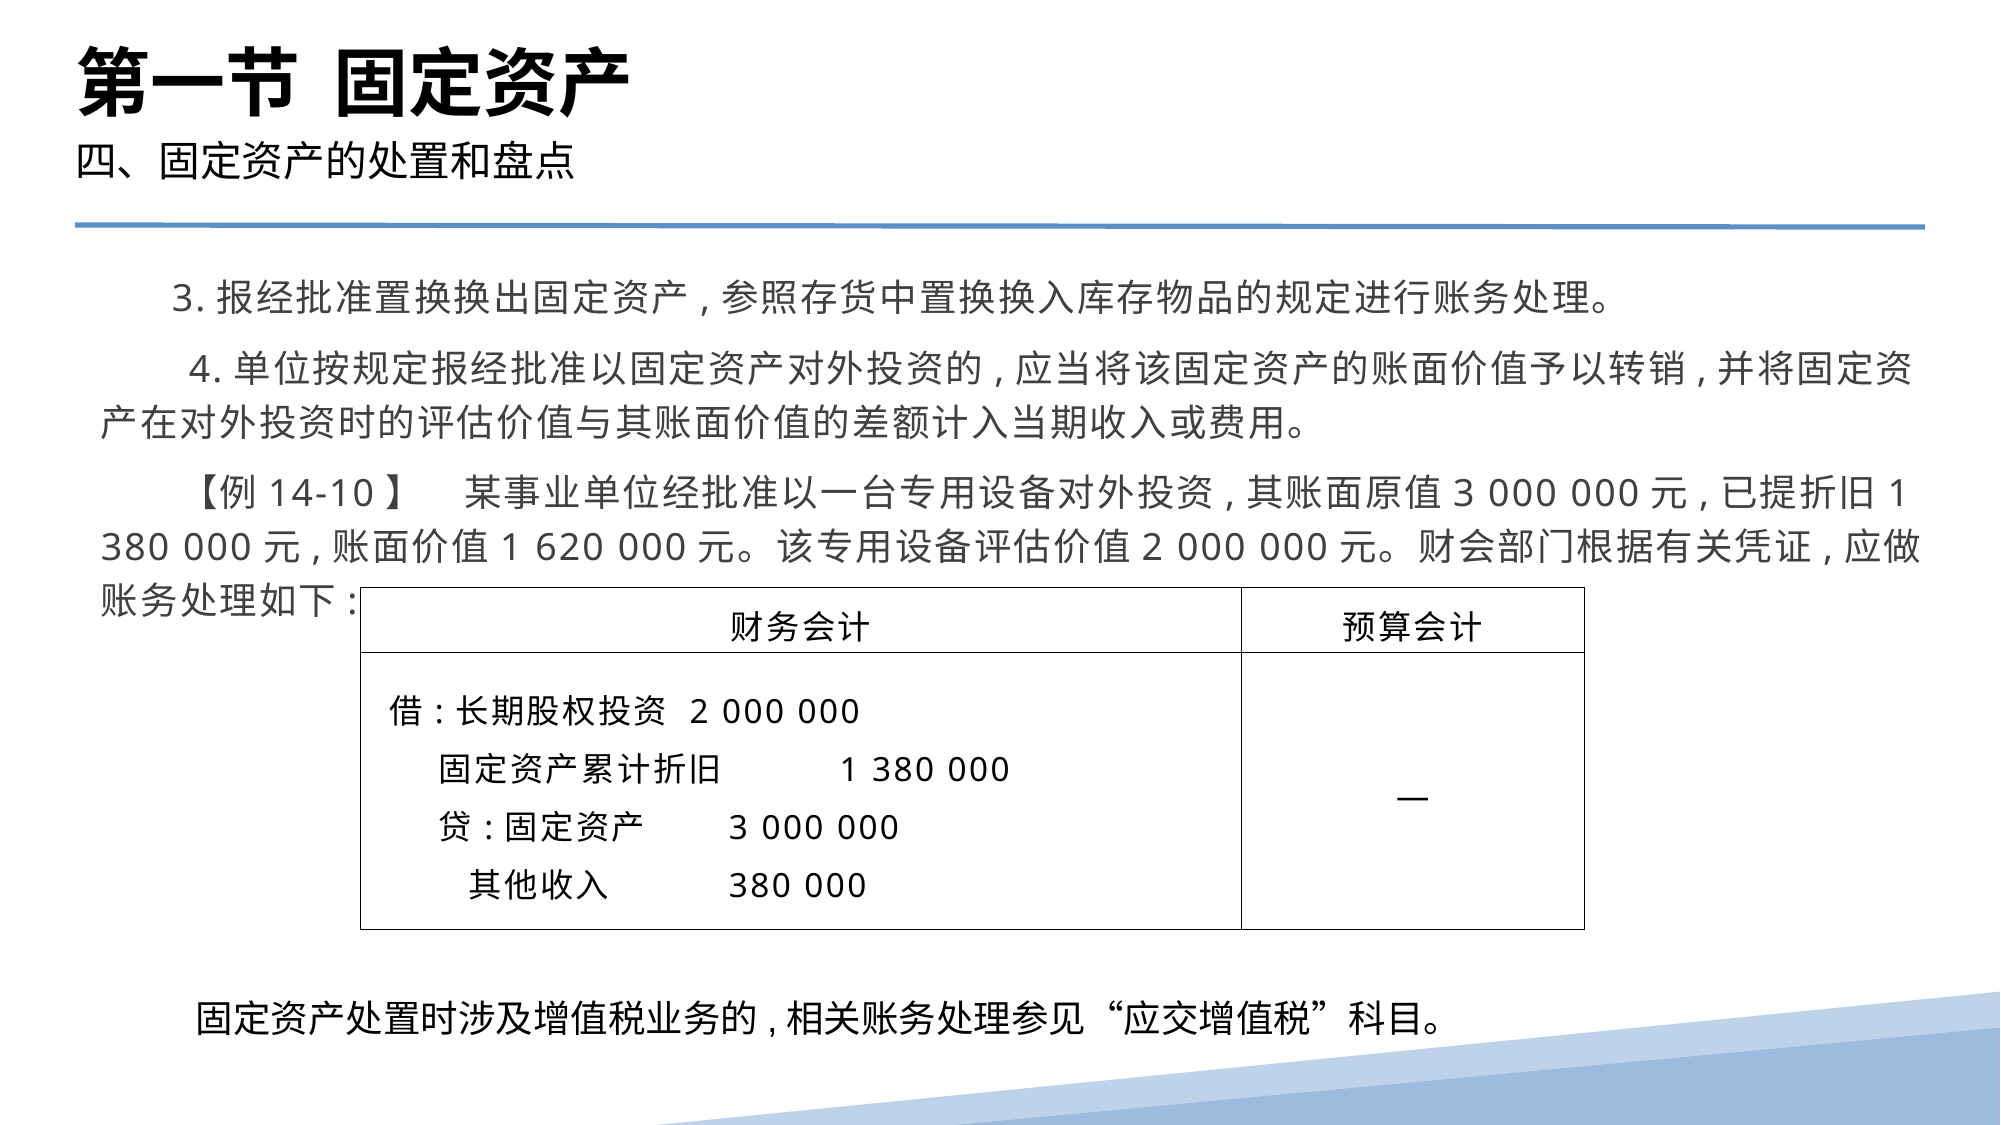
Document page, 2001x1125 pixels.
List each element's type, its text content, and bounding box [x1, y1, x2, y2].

table_cell — [1242, 653, 1584, 929]
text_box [656, 991, 2000, 1125]
text_box 第一节 固定资产 [75, 24, 1925, 124]
text_box 四、固定资产的处置和盘点 [75, 124, 1925, 200]
table_header 预算会计 [1242, 588, 1584, 652]
table_cell 借:长期股权投资 2 000 000 固定资产累计折旧 1 380 000 贷:固定资产 3 000 000 其他收入 380 000 [361, 653, 1241, 929]
text_box 3.报经批准置换换出固定资产,参照存货中置换换入库存物品的规定进行账务处理。 4.单位按规定报经批准以固定资产对外投资的,应当将该固定资产的账面价值予以转销,并将固定资产在对外投资时的评估价值与其账面价值的差额计入当期收入或费用。 【例14-10】 某事业单位经批准以一台专用设备对外投资,其账面原值3 000 000元,已提折旧1 380 000元,账面价值1 620 000元。该专用设备评估价值2 000 000元。财会部门根据有关凭证,应做账务处理如下: [90, 252, 1958, 636]
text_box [74, 224, 1925, 228]
table_header 财务会计 [361, 588, 1241, 652]
text_box 固定资产处置时涉及增值税业务的,相关账务处理参见“应交增值税”科目。 [180, 965, 1809, 1083]
